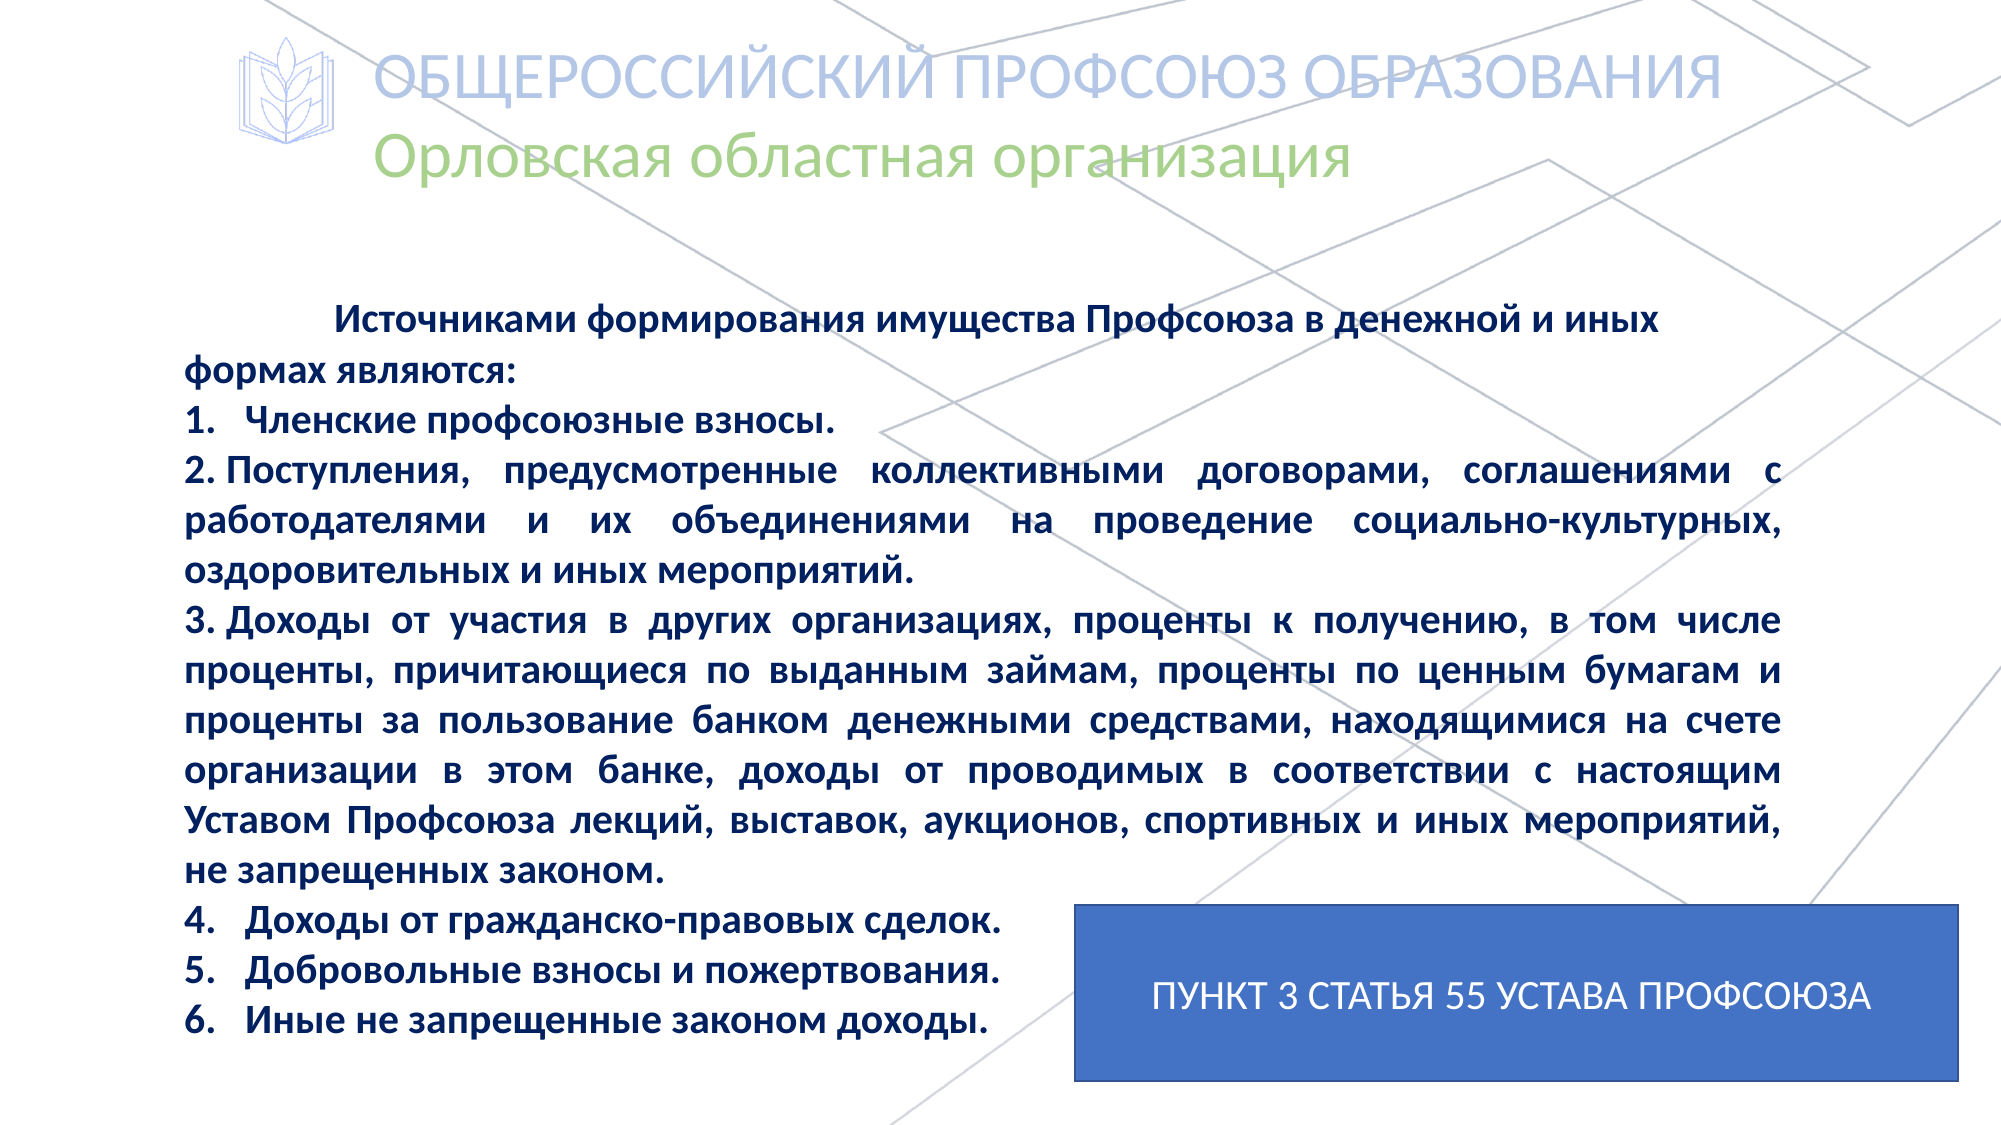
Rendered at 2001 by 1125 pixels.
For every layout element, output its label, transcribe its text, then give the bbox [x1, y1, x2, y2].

text_box Источниками формирования имущества Профсоюза в денежной и иных формах являются: 1. Членские профсоюзные взносы. 2. Поступления, предусмотренные коллективными договорами, соглашениями с работодателями и их объединениями на проведение социально-культурных, оздоровительных и иных мероприятий. 3. Доходы от участия в других организациях, проценты к получению, в том числе проценты, причитающиеся по выданным займам, проценты по ценным бумагам и проценты за пользование банком денежными средствами, находящимися на счете организации в этом банке, доходы от проводимых в соответствии с настоящим Уставом Профсоюза лекций, выставок, аукционов, спортивных и иных мероприятий, не запрещенных законом. 4. Доходы от гражданско-правовых сделок. 5. Добровольные взносы и пожертвования. 6. Иные не запрещенные законом доходы. [169, 274, 1798, 1050]
text_box ОБЩЕРОССИЙСКИЙ ПРОФСОЮЗ ОБРАЗОВАНИЯ Орловская областная организация [373, 23, 1922, 190]
picture [220, 24, 355, 159]
text_box ПУНКТ 3 СТАТЬЯ 55 УСТАВА ПРОФСОЮЗА [1074, 904, 1959, 1082]
